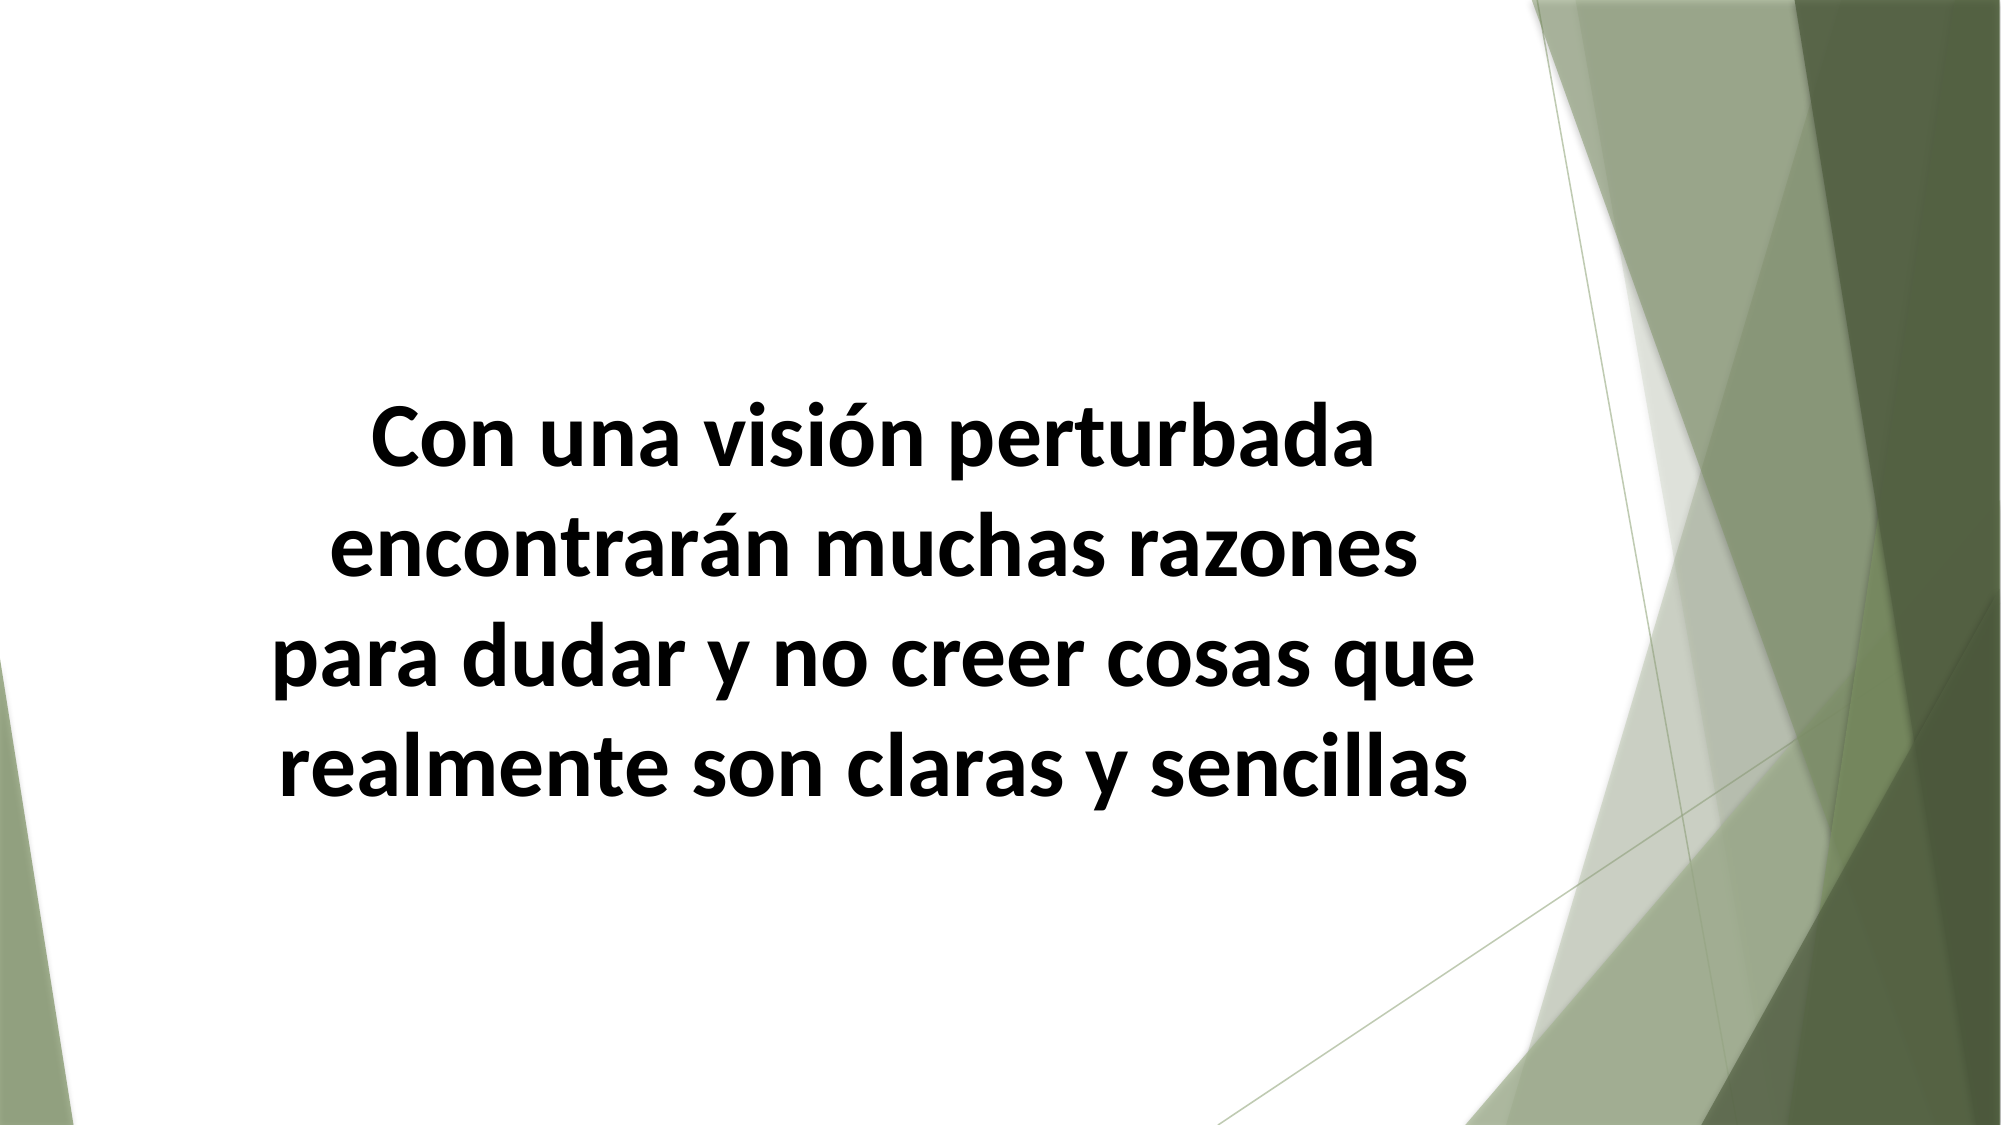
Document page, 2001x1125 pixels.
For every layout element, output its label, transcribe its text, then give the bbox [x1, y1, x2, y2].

text_box Con una visión perturbada encontrarán muchas razones para dudar y no creer cosas que realmente son claras y sencillas [242, 367, 1507, 823]
